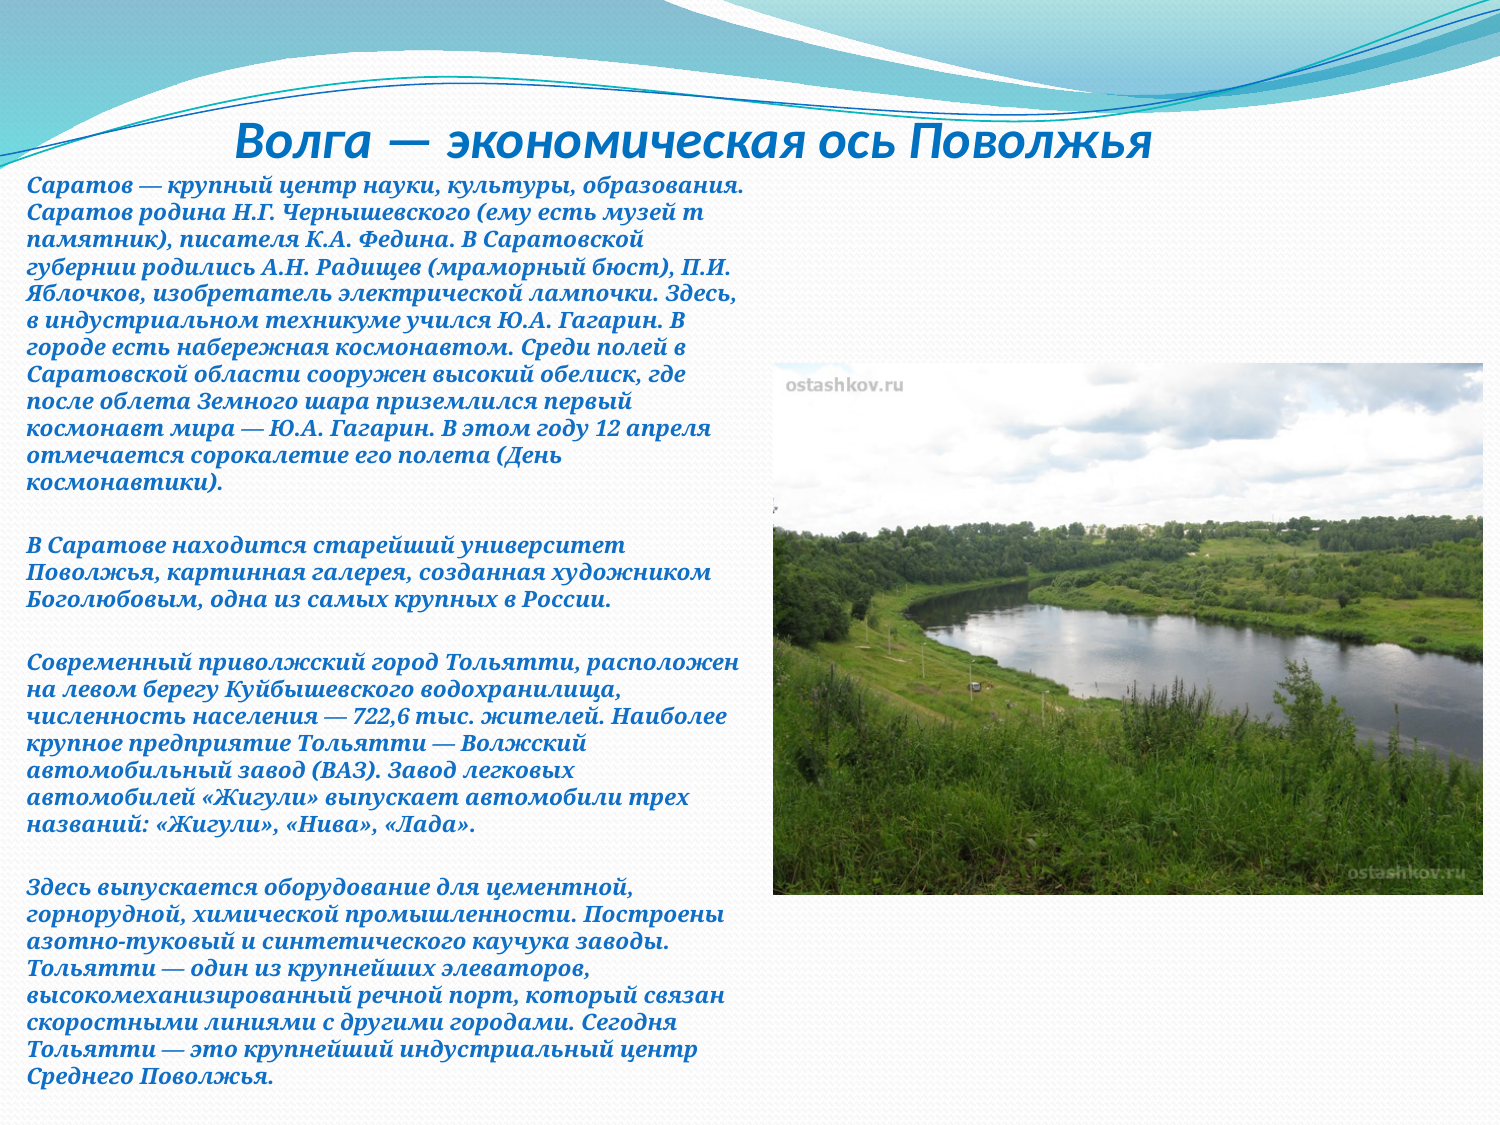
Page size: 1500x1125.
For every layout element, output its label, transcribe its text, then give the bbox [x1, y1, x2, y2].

title Волга — экономическая ось Поволжья [234, 105, 1177, 170]
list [773, 362, 1483, 896]
list Саратов — крупный центр науки, культуры, образования. Саратов родина Н.Г. Чернышевского (ему есть музей т памятник), писателя К.А. Федина. В Саратовской губернии родились А.Н. Радищев (мраморный бюст), П.И. Яблочков, изобретатель электрической лампочки. Здесь, в индустриальном техникуме учился Ю.А. Гагарин. В городе есть набережная космонавтом. Среди полей в Саратовской области сооружен высокий обелиск, где после облета Земного шара приземлился первый космонавт мира — Ю.А. Гагарин. В этом году 12 апреля отмечается сорокалетие его полета (День космонавтики). В Саратове находится старейший университет Поволжья, картинная галерея, созданная художником Боголюбовым, одна из самых крупных в России. Современный приволжский город Тольятти, расположен на левом берегу Куйбышевского водохранилища, численность населения — 722,6 тыс. жителей. Наиболее крупное предприятие Тольятти — Волжский автомобильный завод (ВАЗ). Завод легковых автомобилей «Жигули» выпускает автомобили трех названий: «Жигули», «Нива», «Лада». Здесь выпускается оборудование для цементной, горнорудной, химической промышленности. Построены азотно-туковый и синтетического каучука заводы. Тольятти — один из крупнейших элеваторов, высокомеханизированный речной порт, который связан скоростными линиями с другими городами. Сегодня Тольятти — это крупнейший индустриальный центр Среднего Поволжья. [23, 164, 750, 1102]
